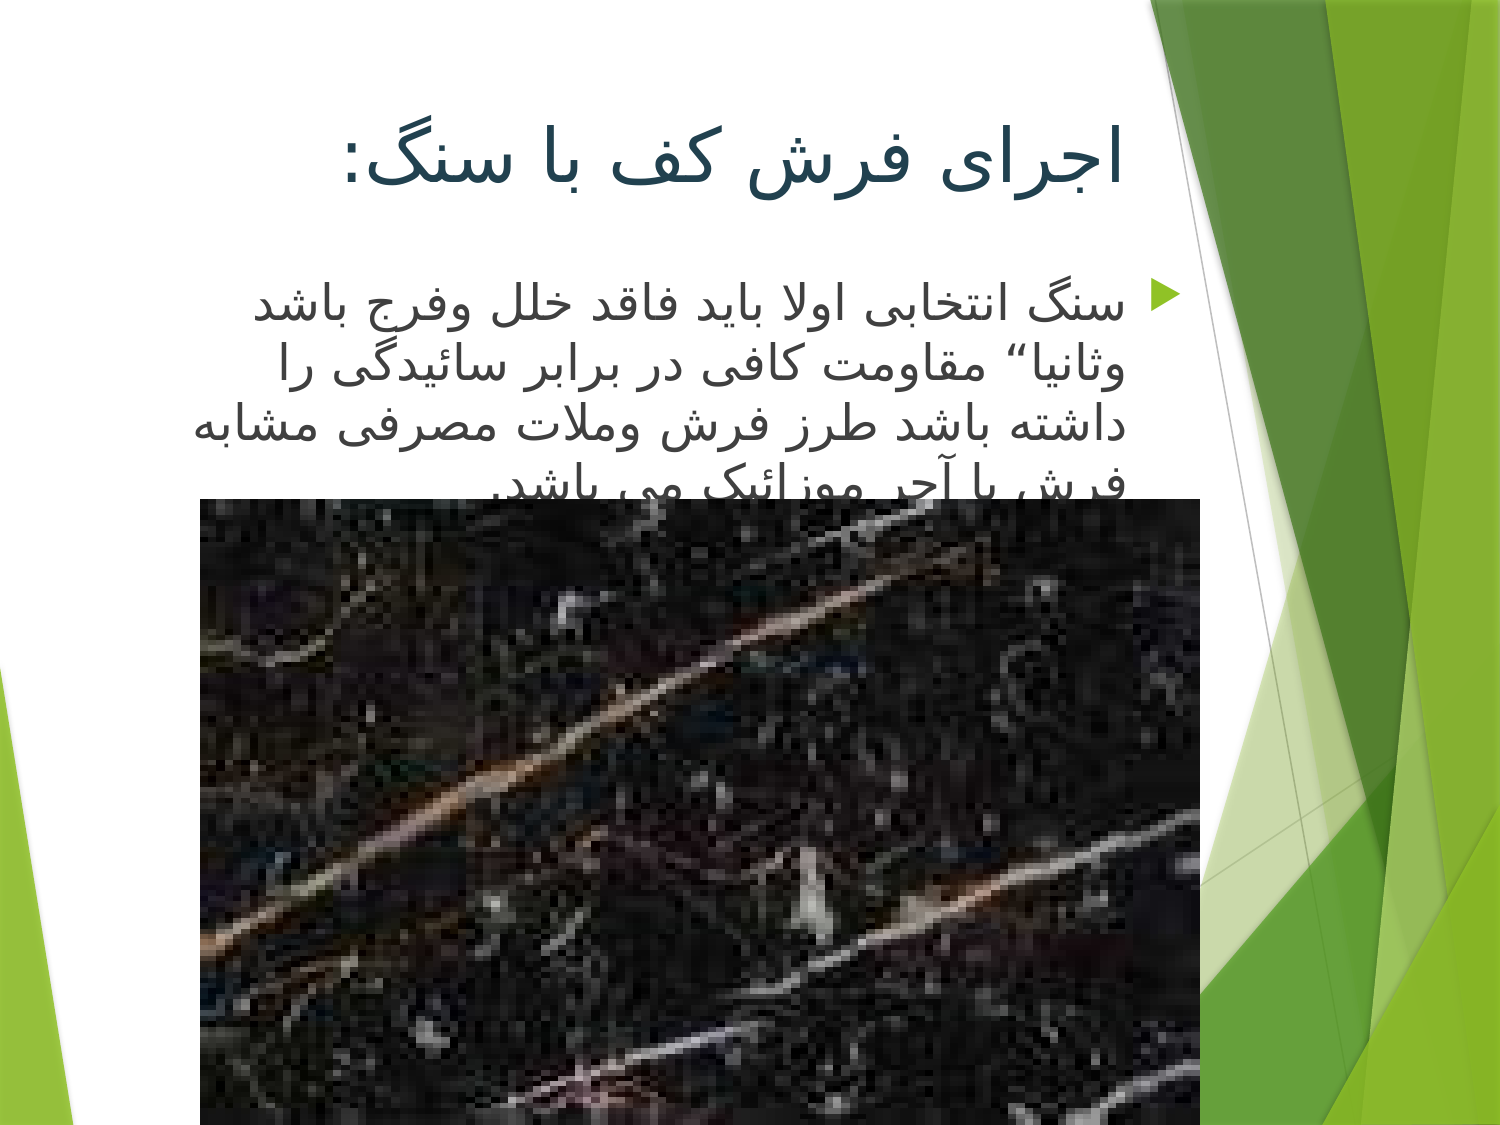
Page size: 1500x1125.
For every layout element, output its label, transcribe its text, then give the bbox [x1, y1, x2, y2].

picture [199, 499, 1201, 1125]
list سنگ انتخابی اولا باید فاقد خلل وفرج باشد وثانیا“ مقاومت کافی در برابر سائیدگی را داشته باشد طرز فرش وملات مصرفی مشابه فرش با آجر موزائیک می باشد. [158, 262, 1200, 900]
title اجرای فرش کف با سنگ: [99, 99, 1142, 317]
